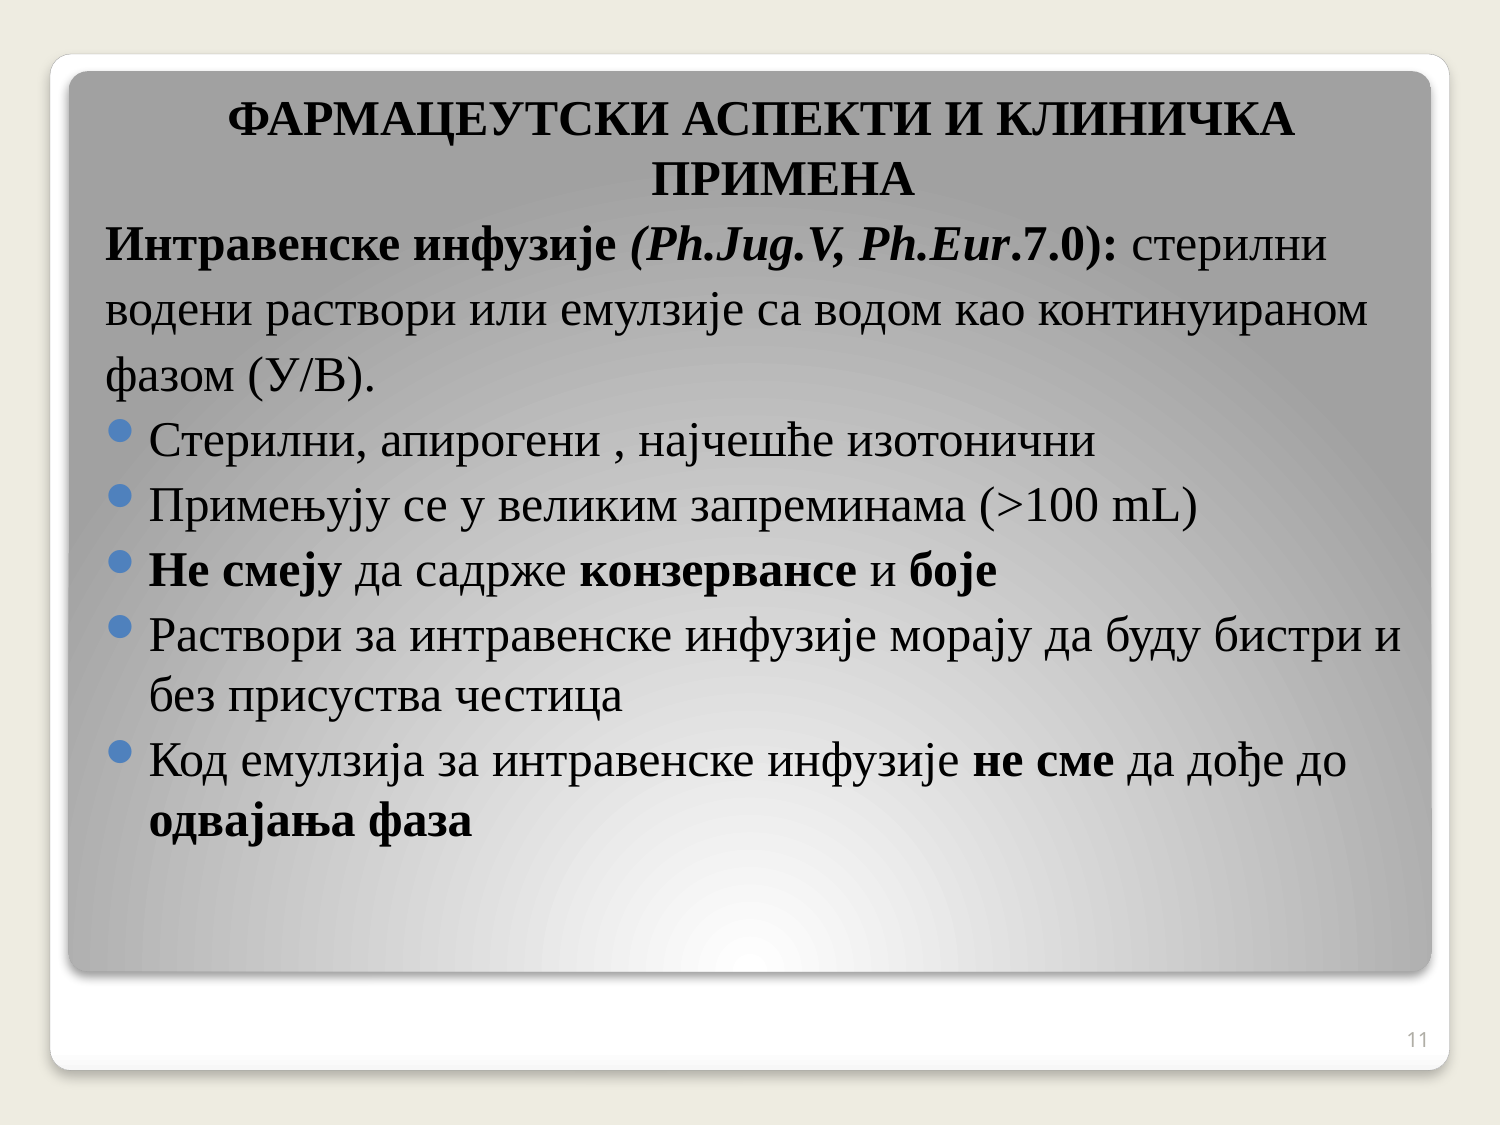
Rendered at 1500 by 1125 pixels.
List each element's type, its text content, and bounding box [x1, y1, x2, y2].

slide_number 11 [1369, 1002, 1445, 1063]
list ФАРМАЦЕУТСКИ АСПЕКТИ И КЛИНИЧКА ПРИМЕНА Интравенске инфузије (Ph.Jug.V, Ph.Eur.7.0): стерилни водени раствори или емулзије са водом као континуираном фазом (У/В). Стерилни, апирогени , најчешће изотонични Примењују се у великим запреминама (>100 mL) Не смеју да садрже конзервансе и боје Раствори за интравенске инфузије морају да буду бистри и без присуства честица Код емулзија за интравенске инфузије не сме да дође до одвајања фаза [75, 70, 1434, 1075]
